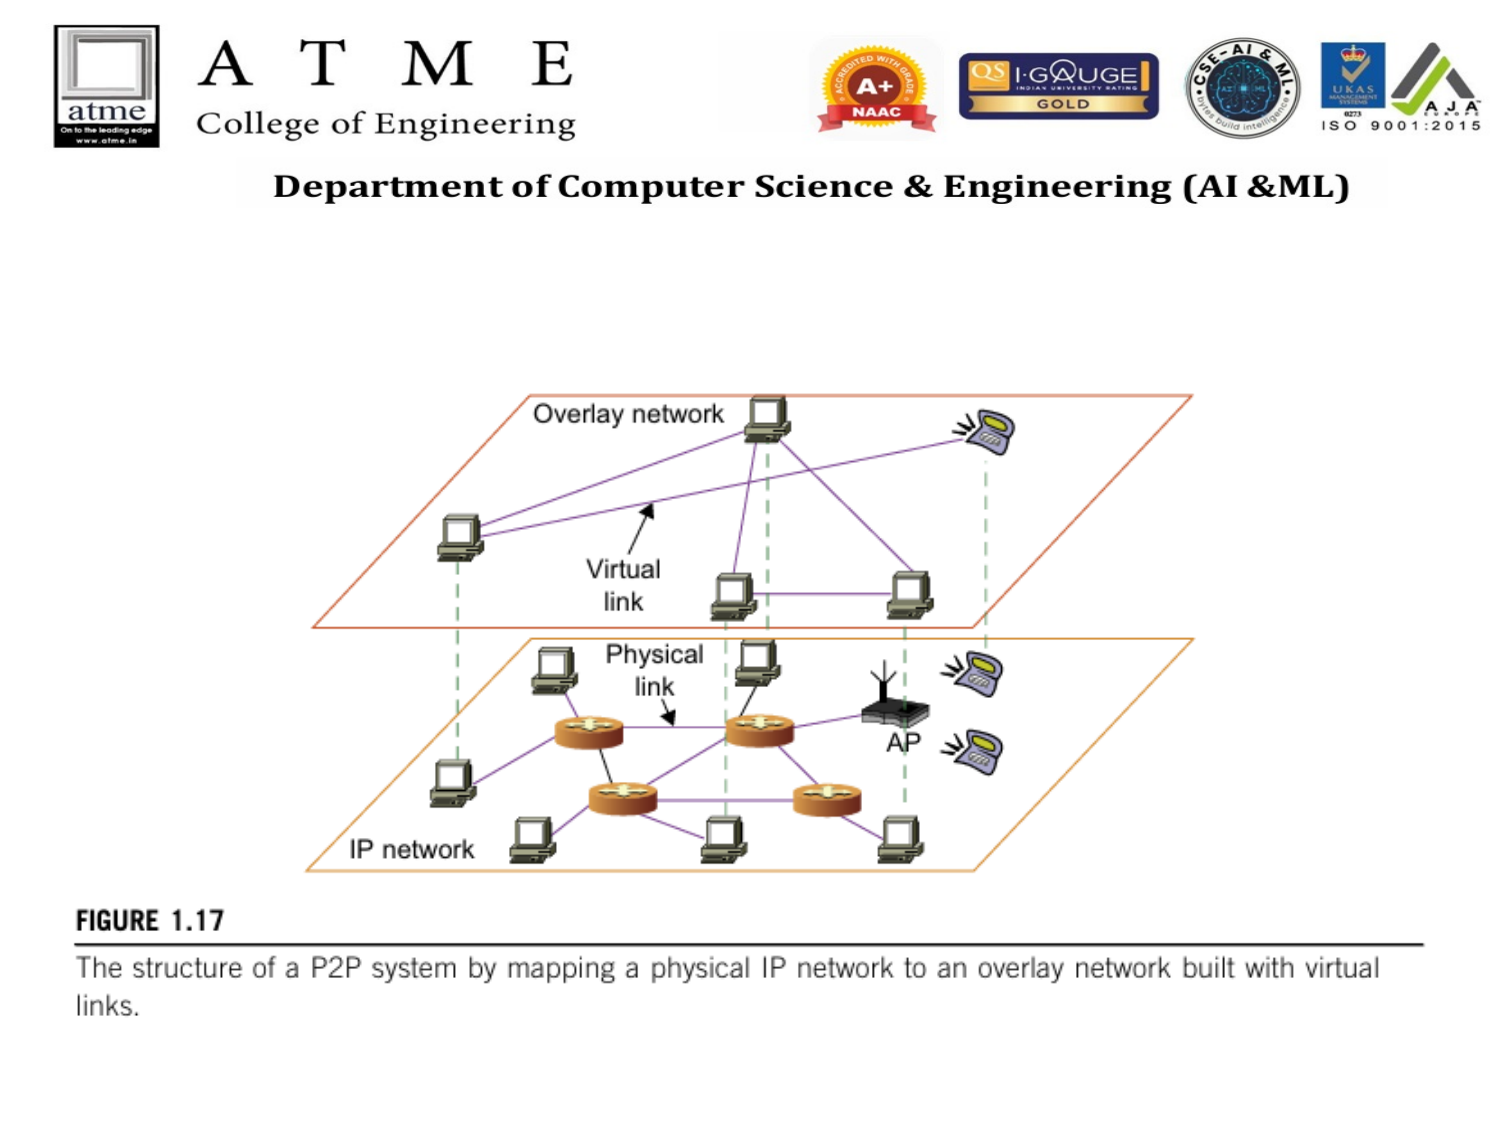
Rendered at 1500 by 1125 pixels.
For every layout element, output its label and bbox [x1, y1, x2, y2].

picture [24, 0, 1500, 226]
picture [62, 349, 1430, 1026]
